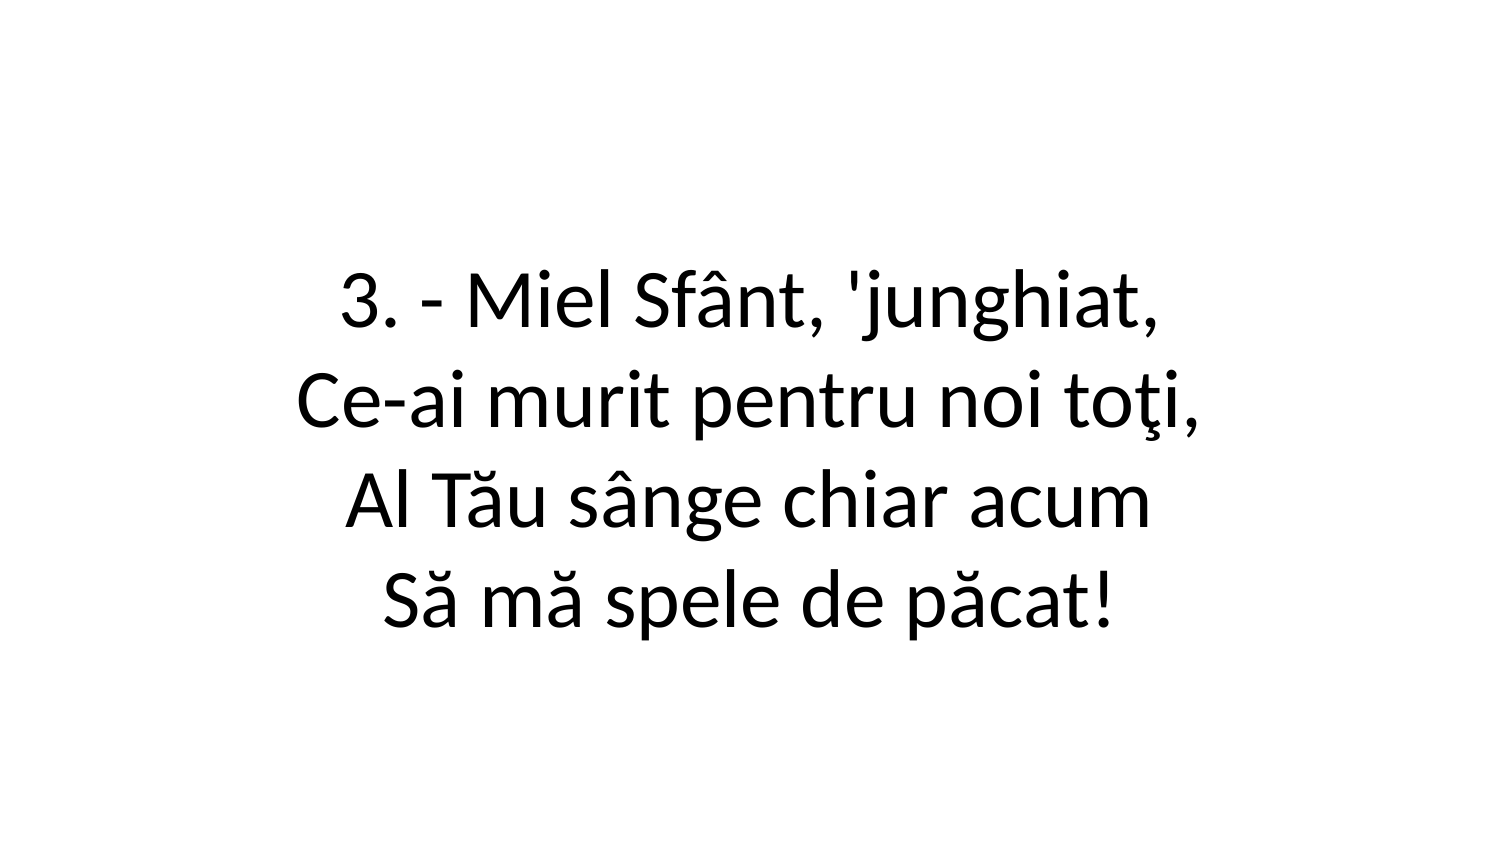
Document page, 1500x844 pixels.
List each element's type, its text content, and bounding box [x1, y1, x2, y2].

text_box 3. - Miel Sfânt, 'junghiat, Ce-ai murit pentru noi toţi, Al Tău sânge chiar acum Să mă spele de păcat! [281, 192, 1218, 652]
